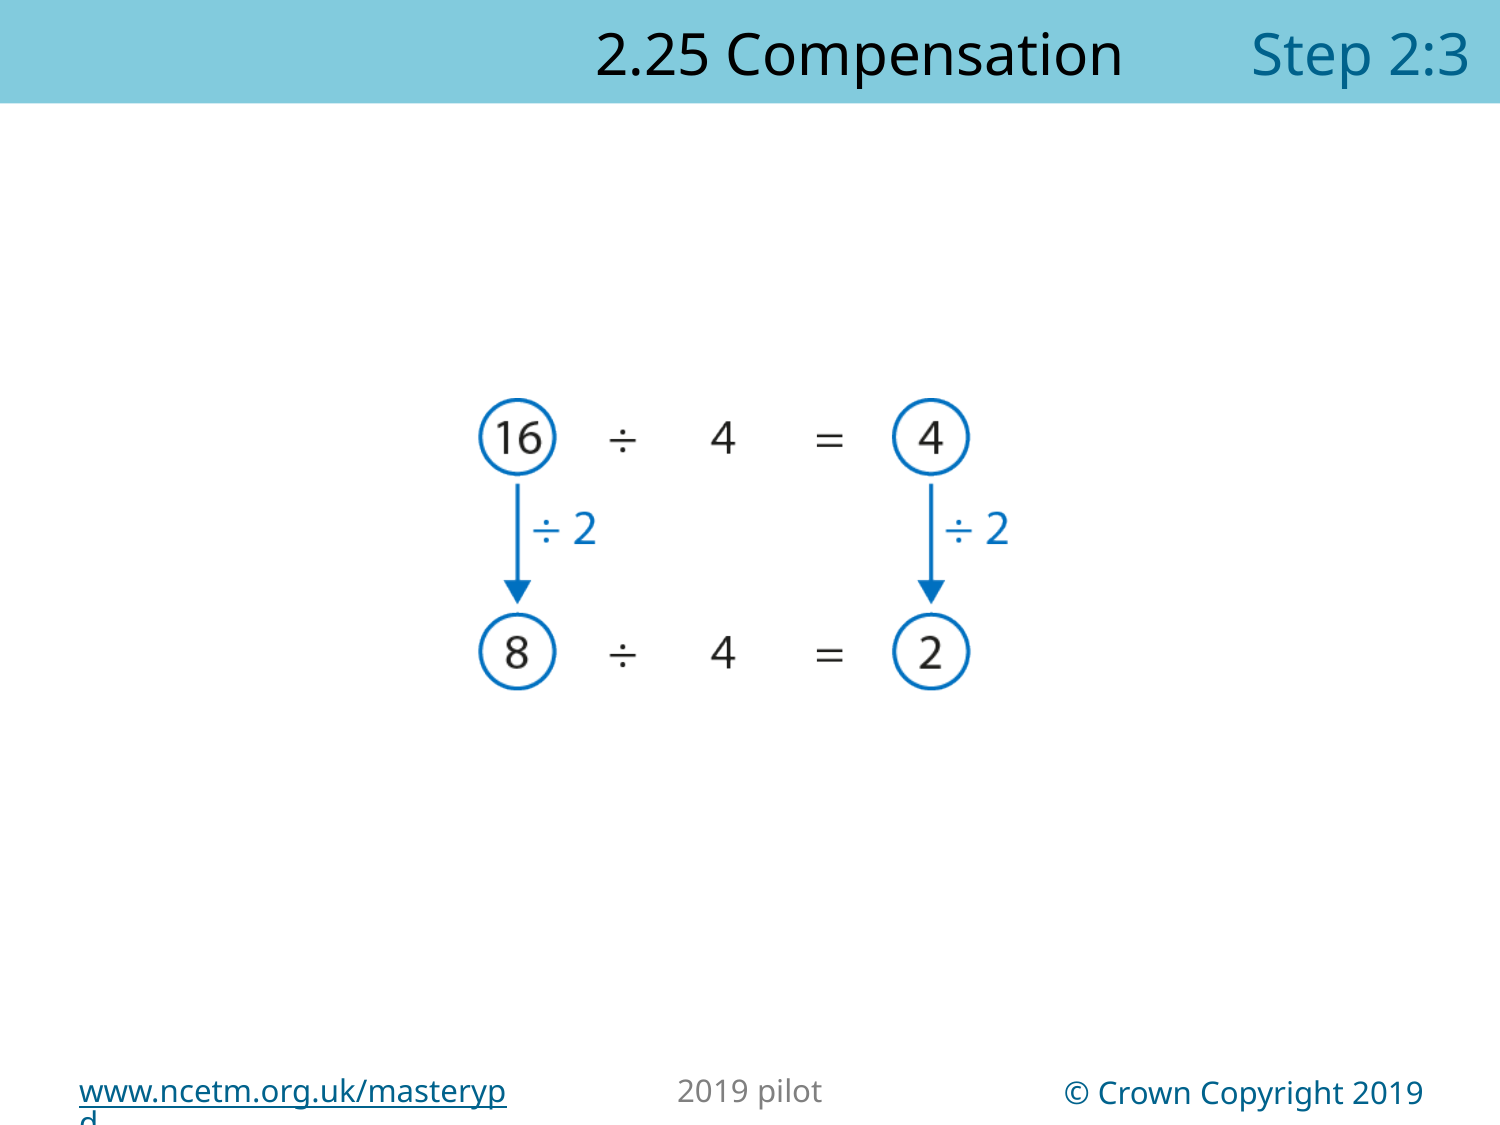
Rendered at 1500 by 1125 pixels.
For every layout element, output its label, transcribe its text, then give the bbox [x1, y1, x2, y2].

picture [190, 398, 1310, 725]
list 2.25 Compensation Step 2:3 [0, 0, 1500, 104]
